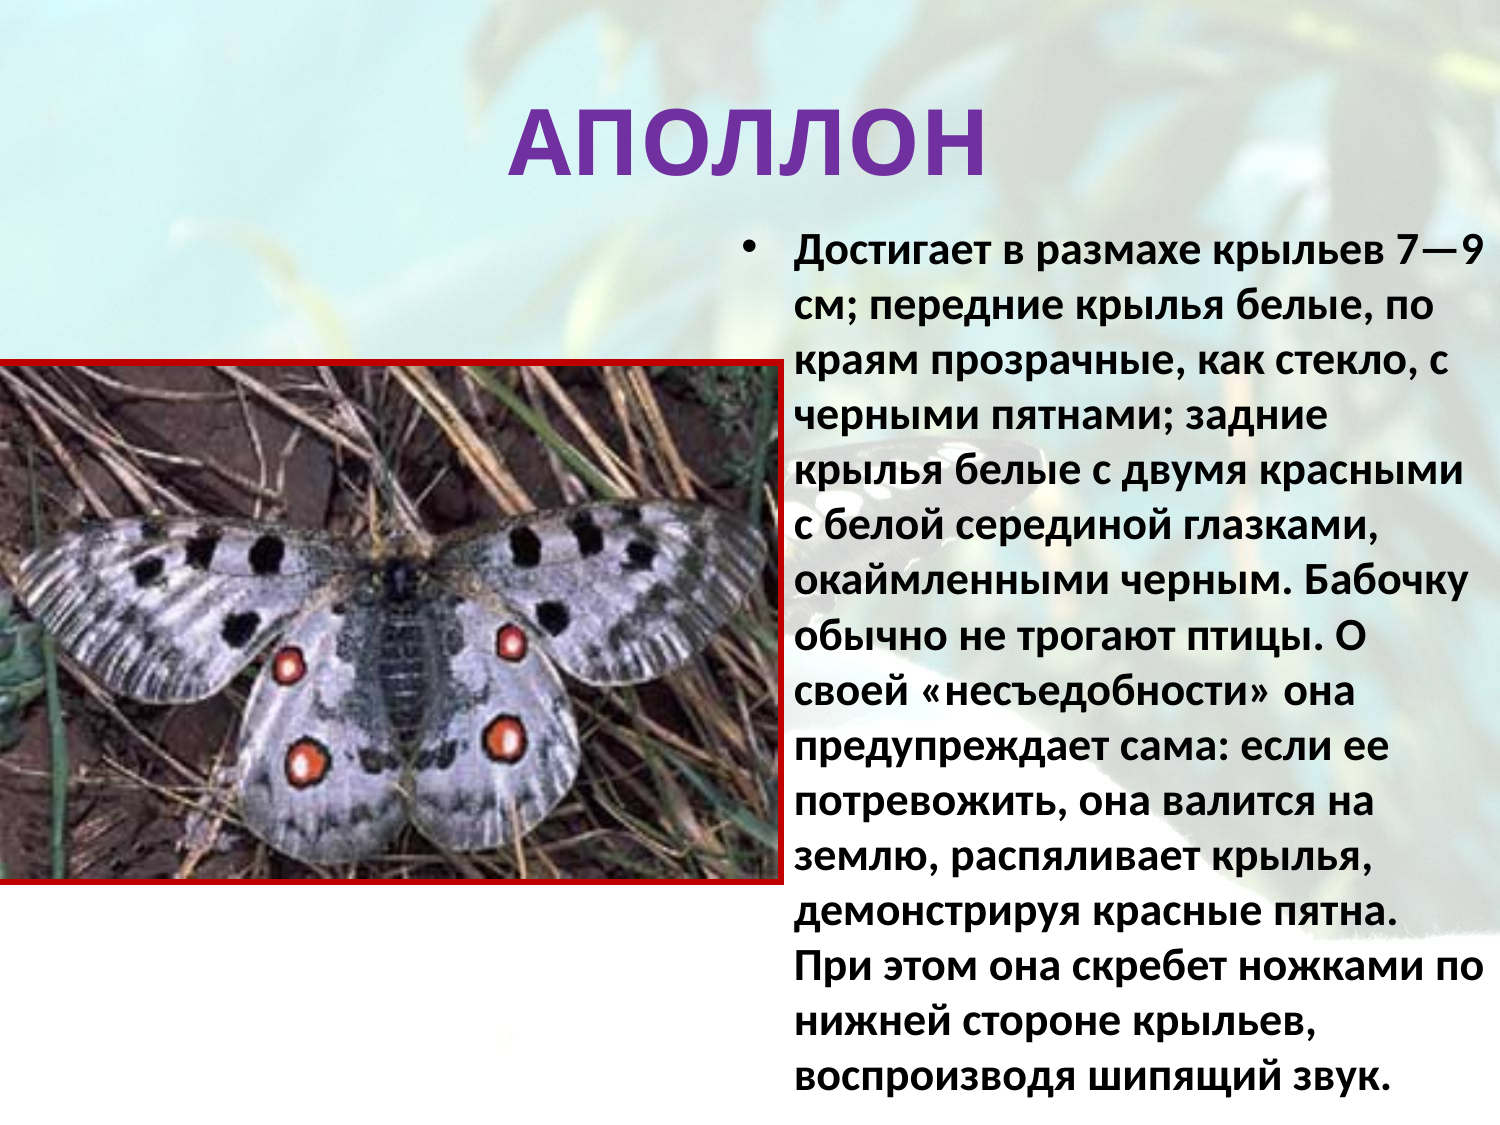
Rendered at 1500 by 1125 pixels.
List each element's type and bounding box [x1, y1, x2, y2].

list [0, 365, 778, 880]
picture [0, 0, 1500, 1125]
